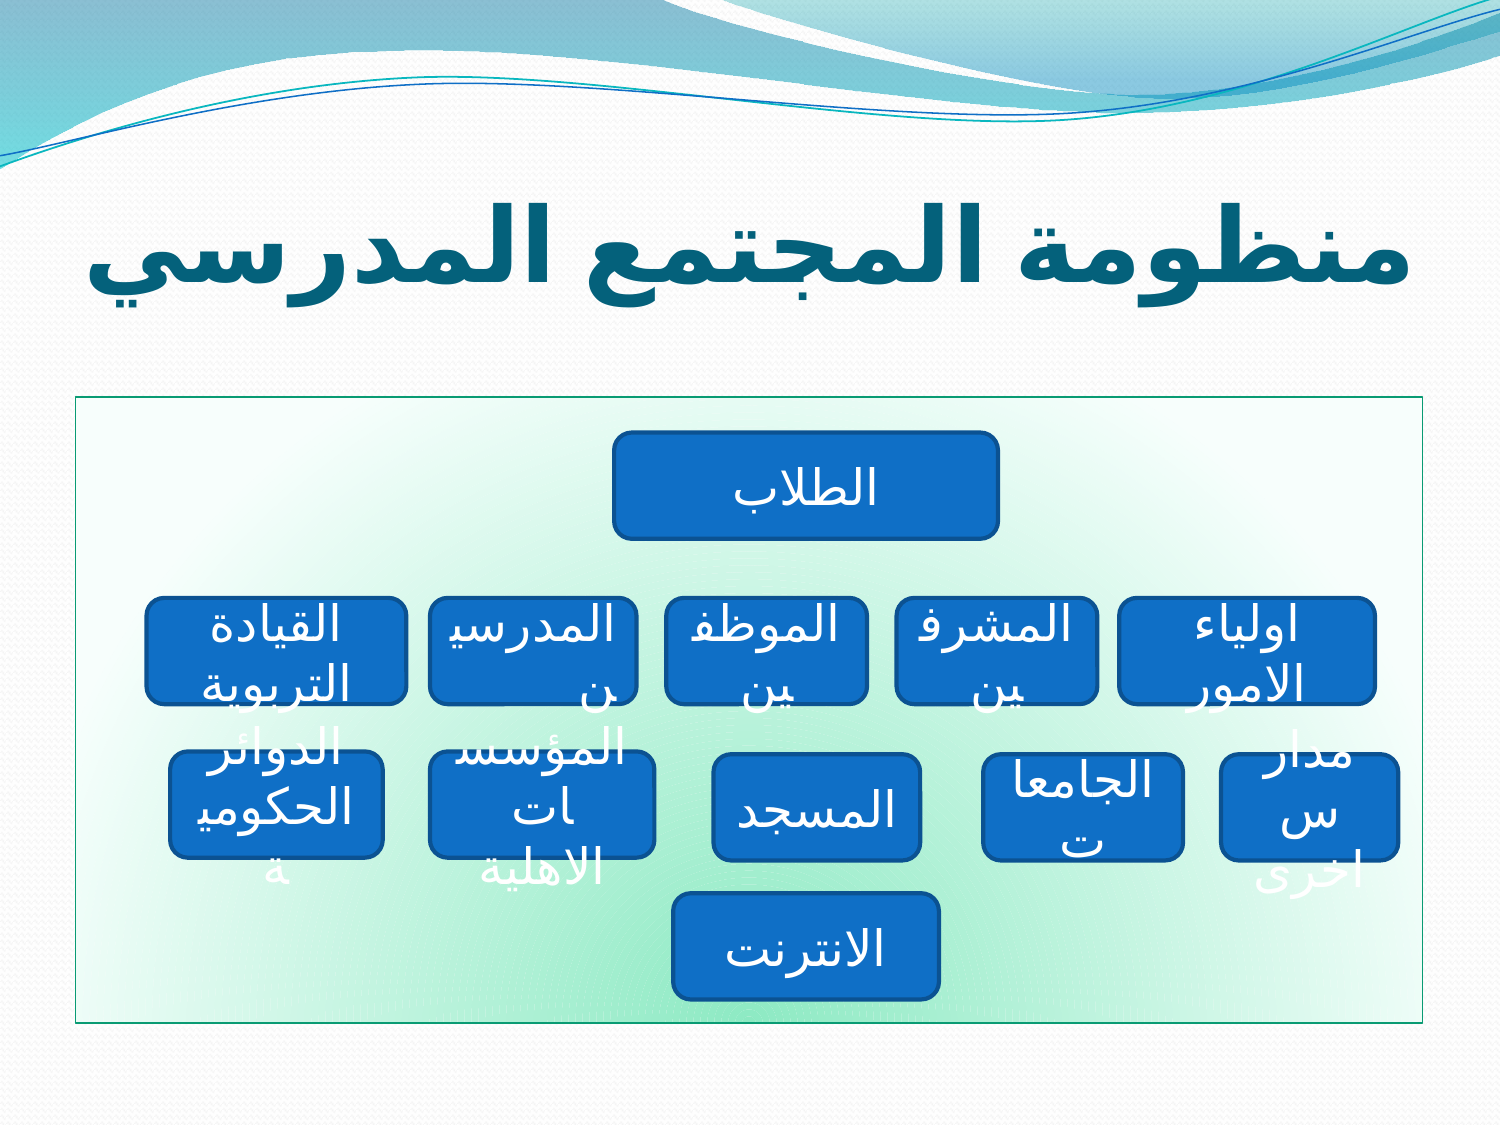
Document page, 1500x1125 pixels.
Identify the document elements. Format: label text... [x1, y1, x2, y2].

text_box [75, 396, 1423, 1024]
title منظومة المجتمع المدرسي [75, 115, 1425, 303]
